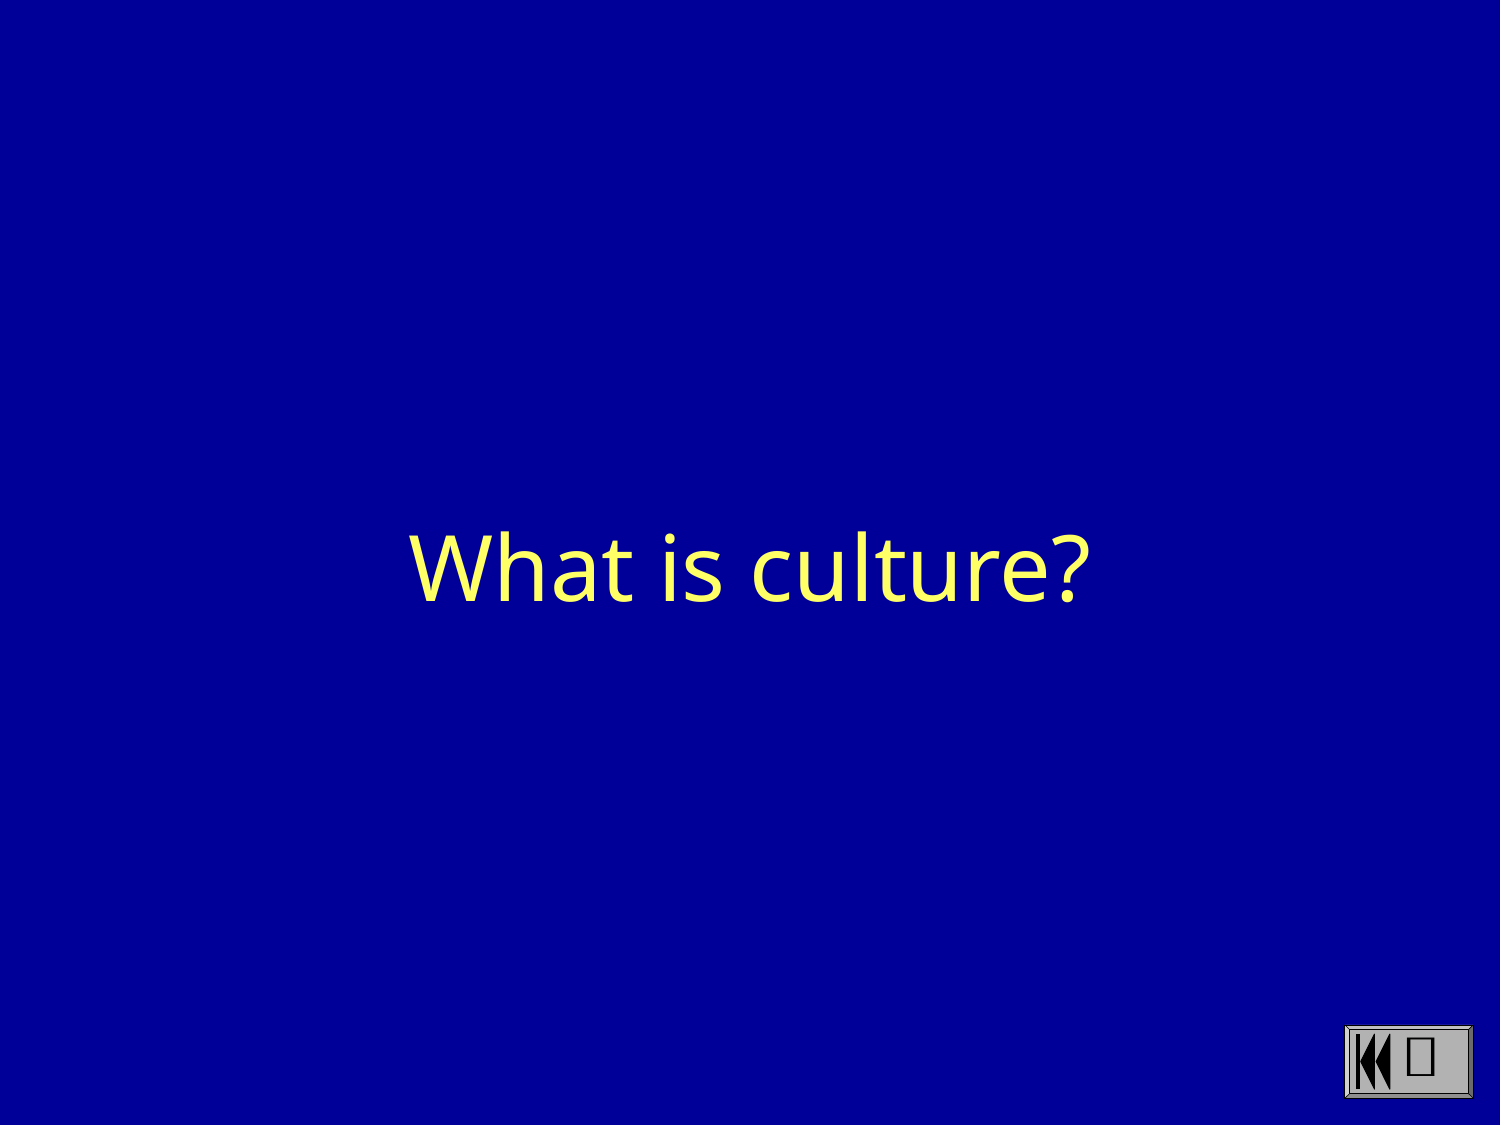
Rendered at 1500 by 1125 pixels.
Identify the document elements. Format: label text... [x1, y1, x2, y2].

title What is culture? [112, 99, 1388, 1031]
picture [1344, 1024, 1476, 1101]
